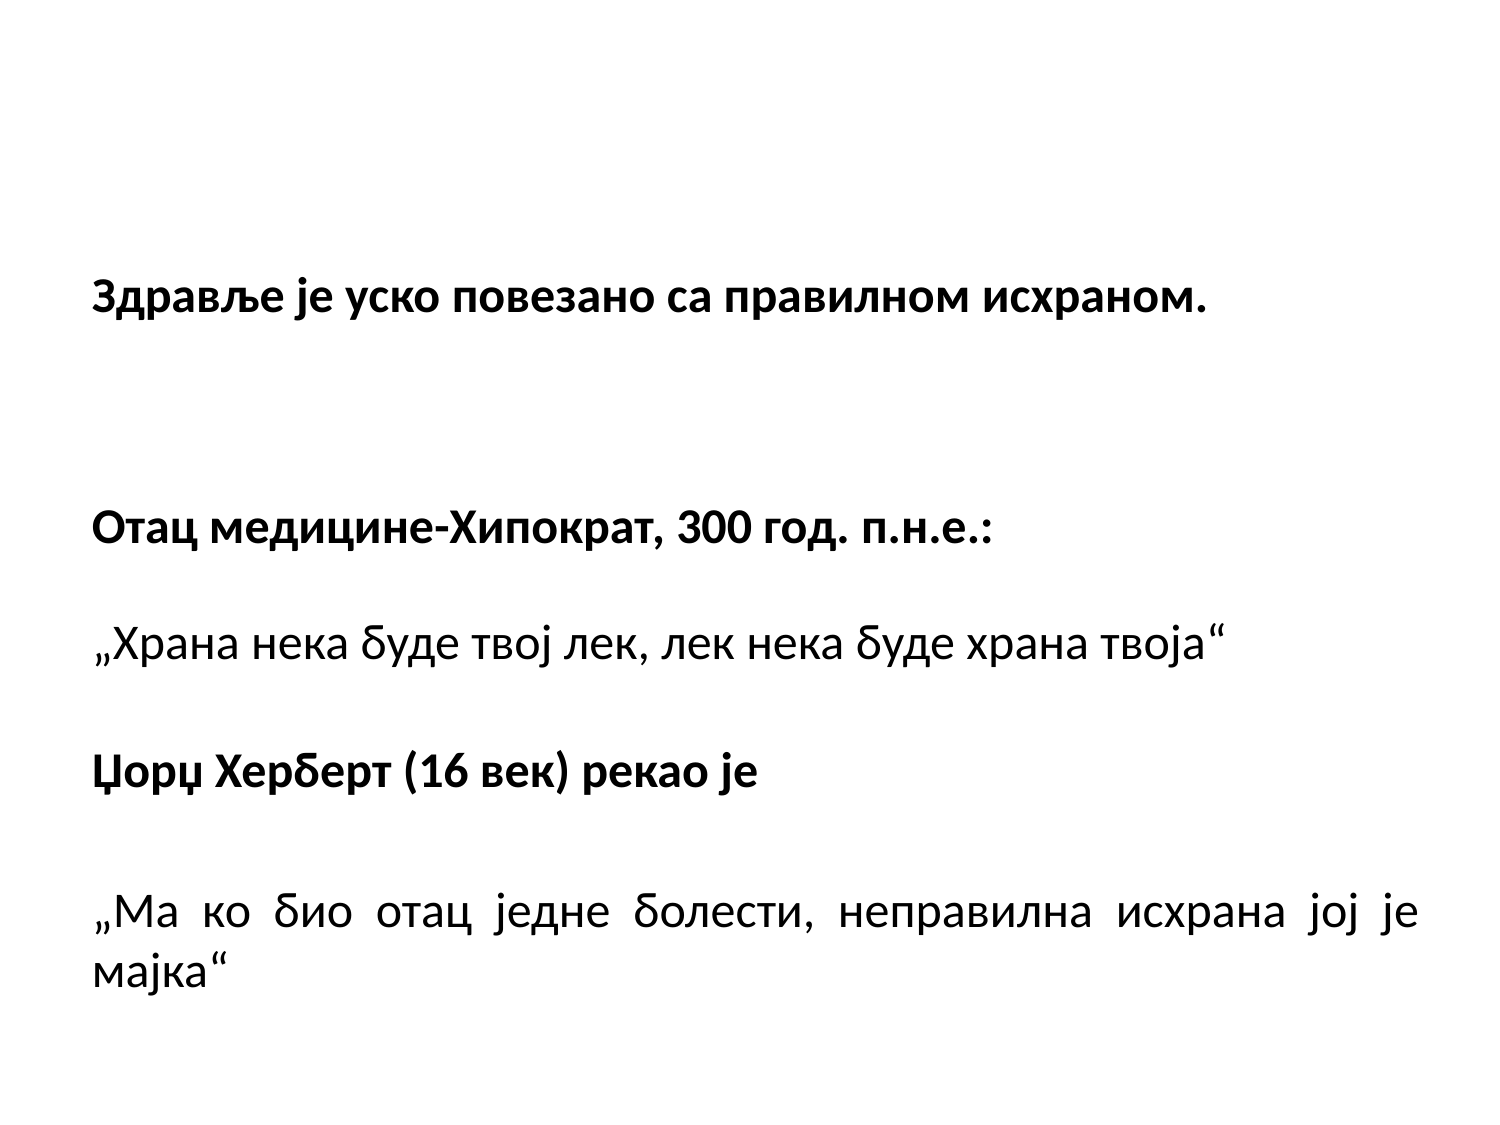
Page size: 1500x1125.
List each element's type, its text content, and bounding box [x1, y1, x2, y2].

subtitle Здравље је уско повезано са правилном исхраном. Отац медицине-Хипократ, 300 год. п.н.е.: „Храна нека буде твој лек, лек нека буде храна твоја“ Џорџ Херберт (16 век) рекао је „Ма ко био отац једне болести, неправилна исхрана јој је мајка“ [76, 196, 1436, 1024]
